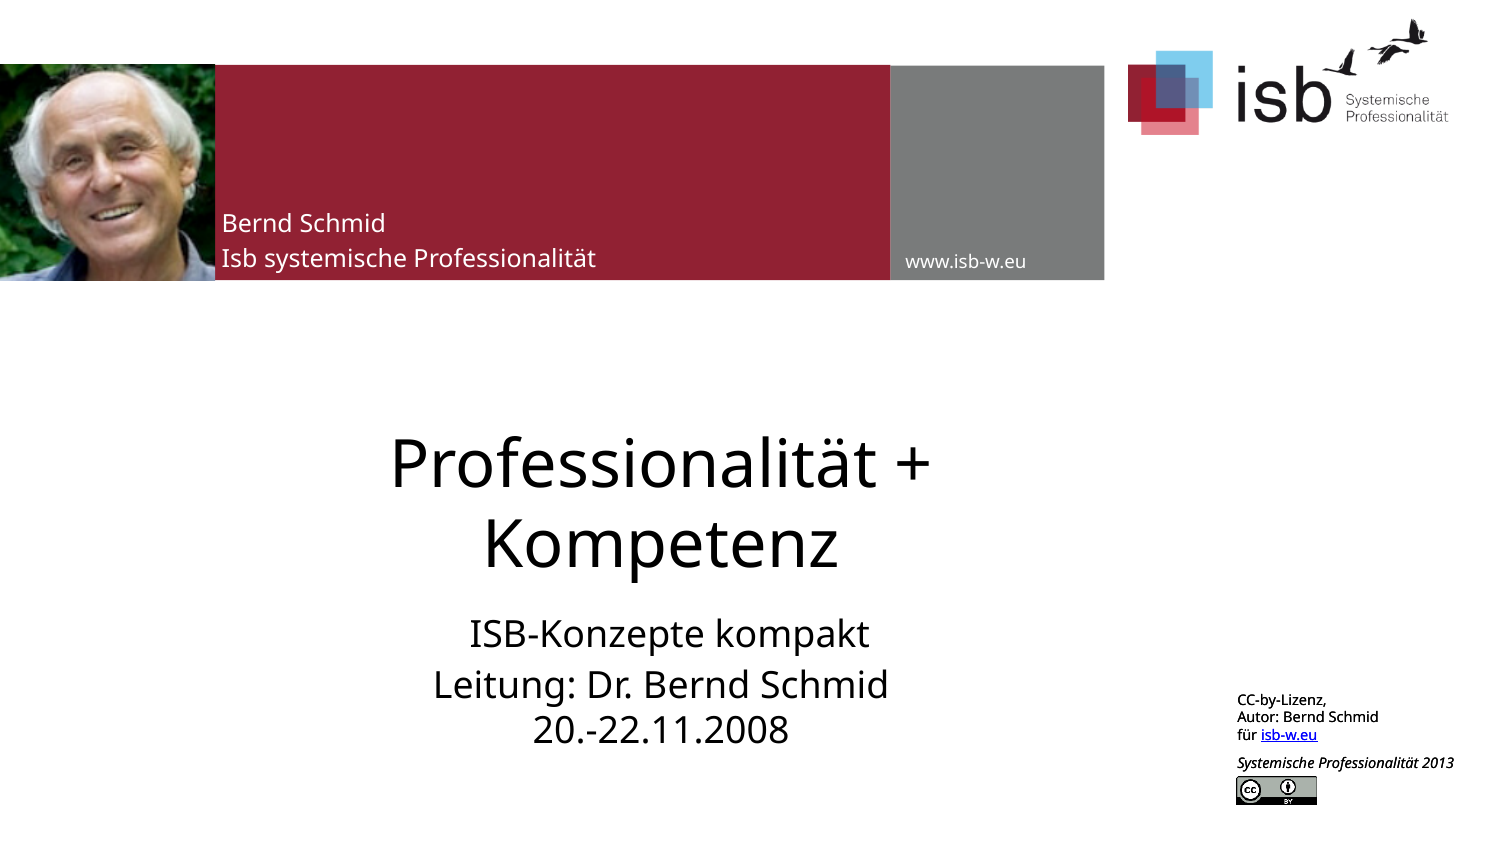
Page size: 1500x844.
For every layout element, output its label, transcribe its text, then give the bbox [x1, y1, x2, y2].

text_box CC-by-Lizenz, Autor: Bernd Schmid für isb-w.eu Systemische Professionalität 2013 [1222, 543, 1500, 844]
picture [1128, 14, 1461, 139]
title Professionalität + Kompetenz ISB-Konzepte kompakt Leitung: Dr. Bernd Schmid 20.-22.11.2008 [100, 280, 1223, 812]
subtitle Bernd Schmid Isb systemische Professionalität [216, 64, 891, 281]
picture [0, 64, 216, 281]
picture [1236, 775, 1318, 805]
